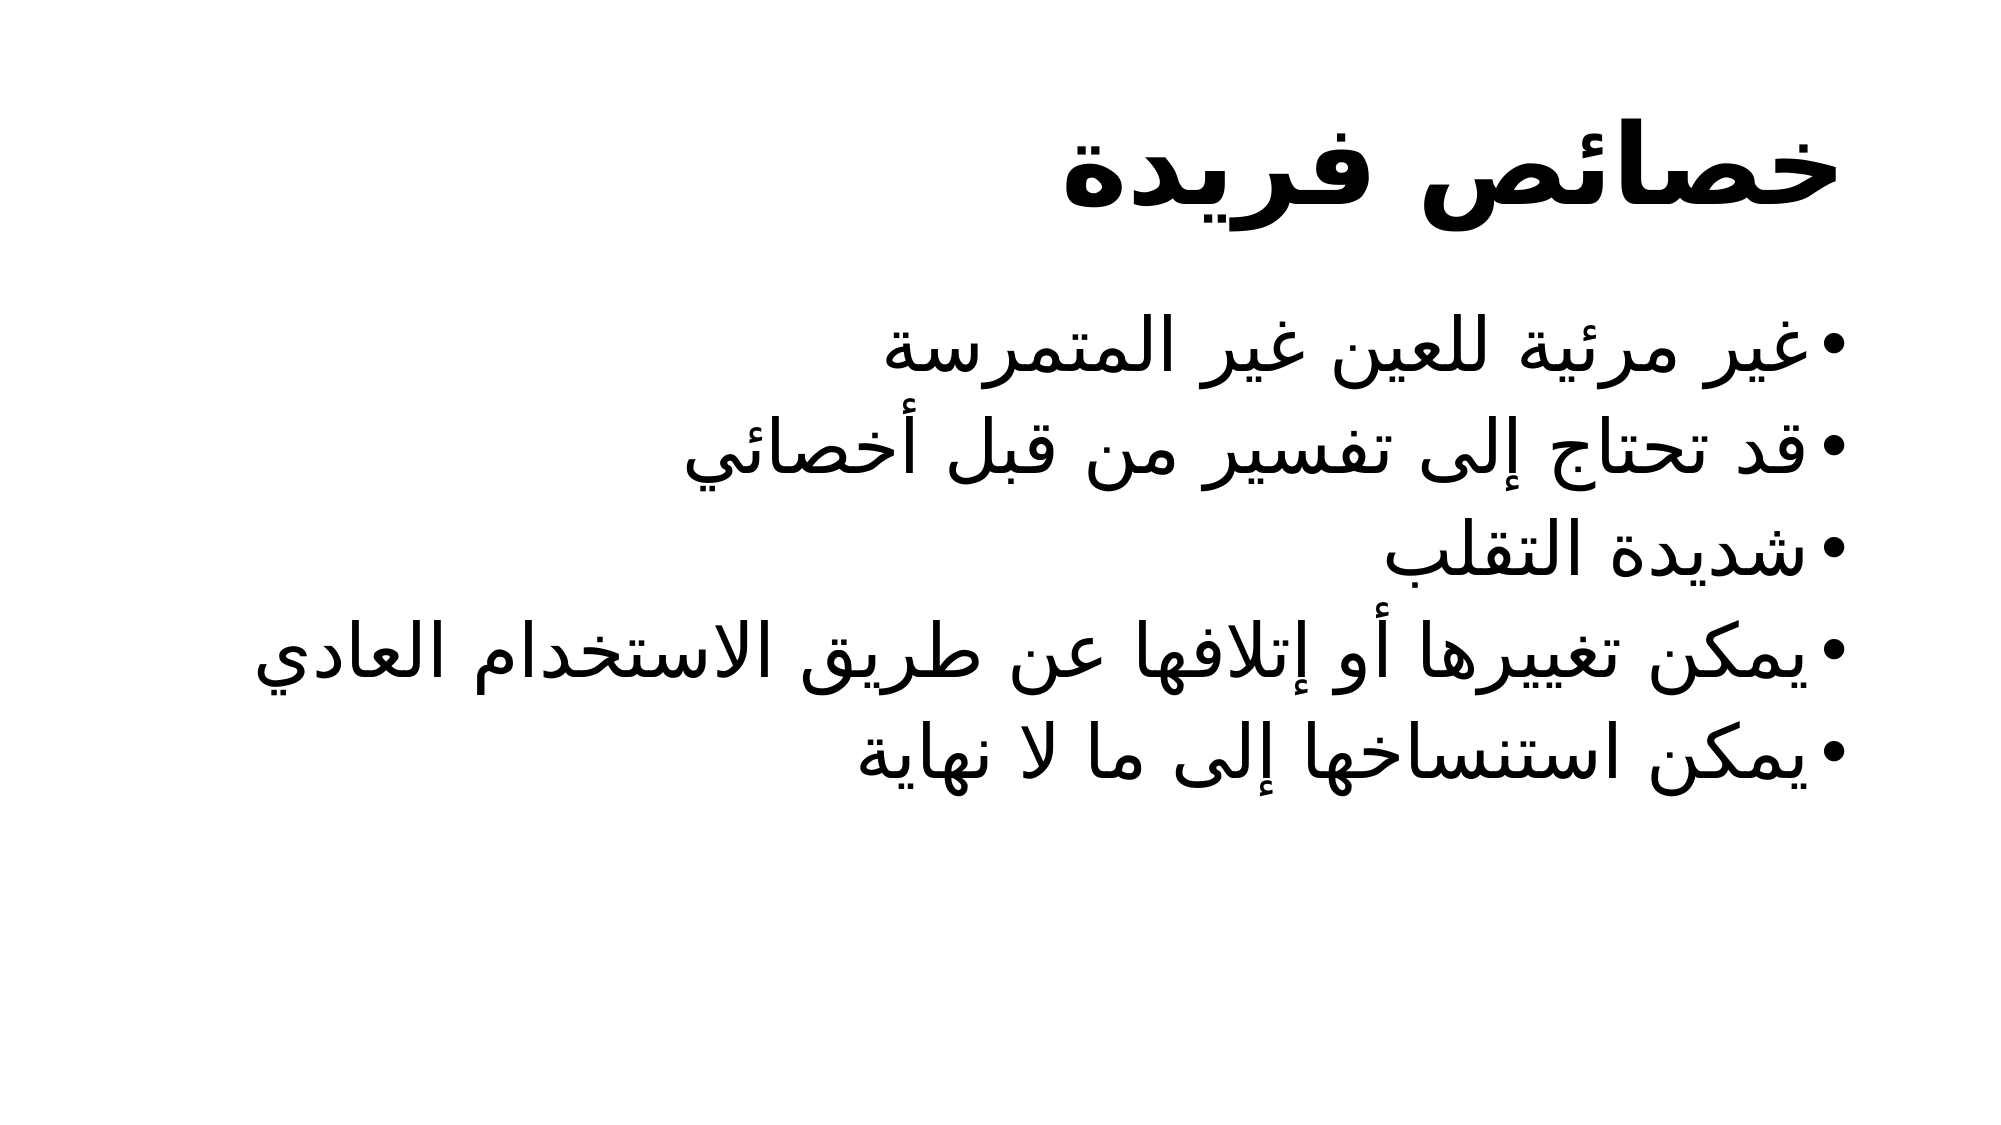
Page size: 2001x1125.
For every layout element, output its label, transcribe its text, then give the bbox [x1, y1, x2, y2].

list غير مرئية للعين غير المتمرسة قد تحتاج إلى تفسير من قبل أخصائي شديدة التقلب يمكن تغييرها أو إتلافها عن طريق الاستخدام العادي يمكن استنساخها إلى ما لا نهاية [137, 299, 1863, 1014]
title خصائص فريدة [137, 59, 1863, 278]
